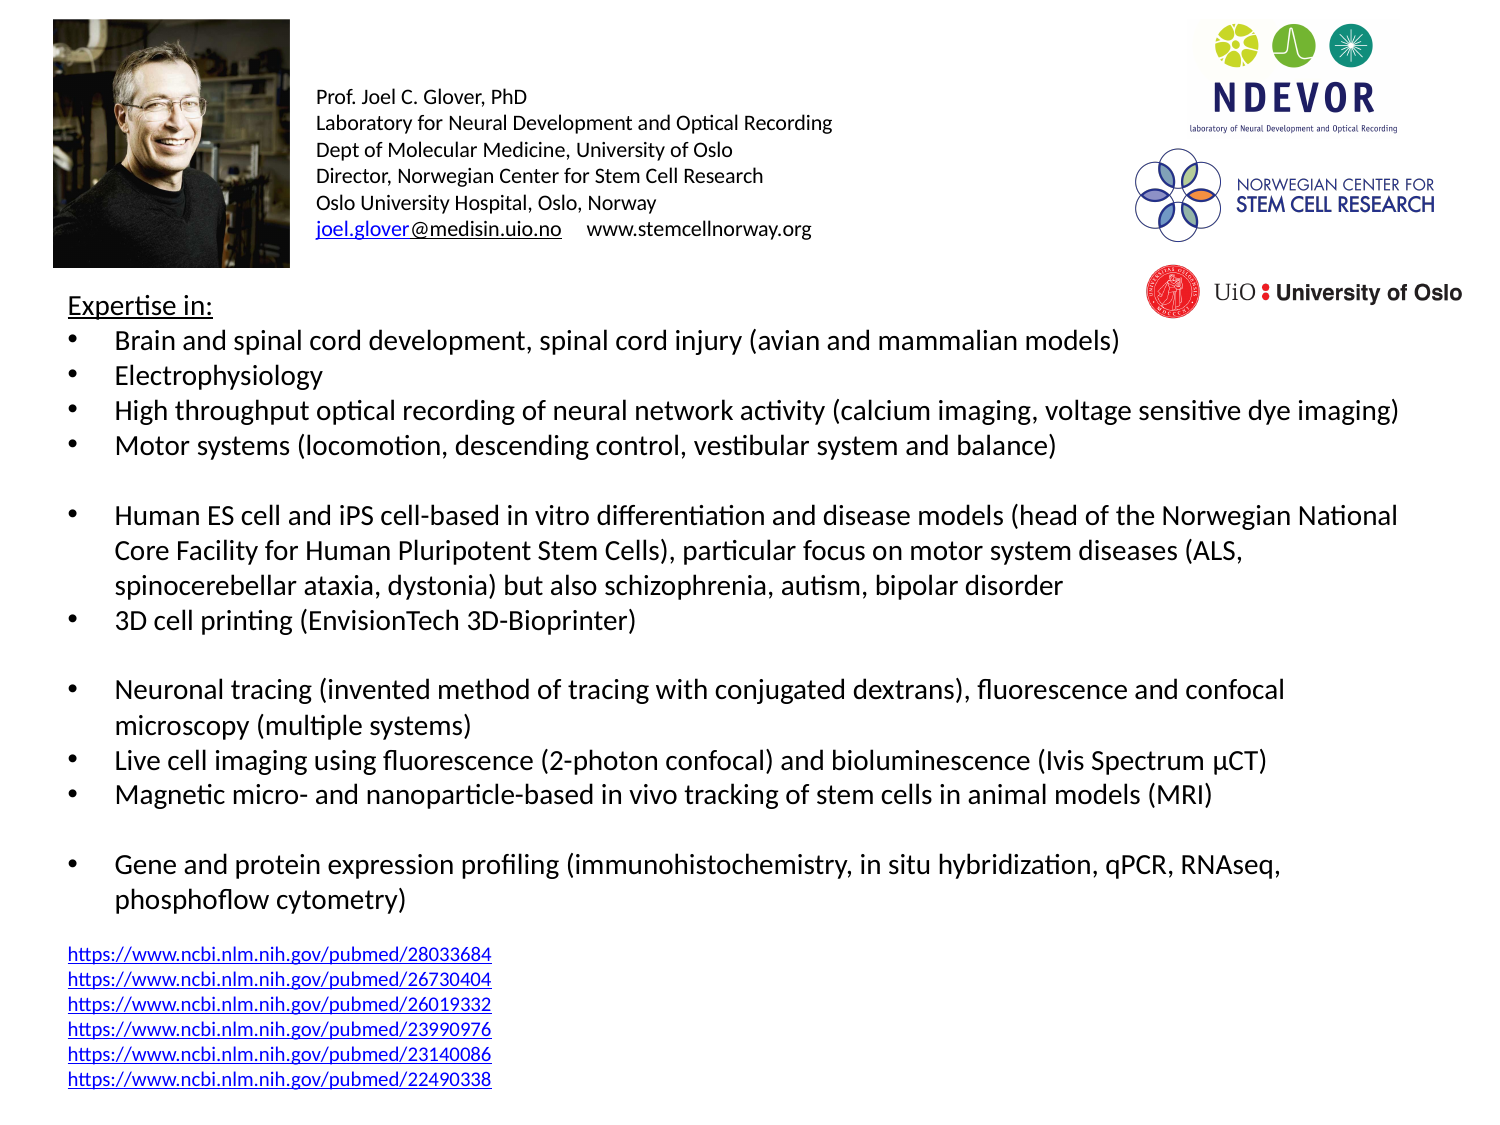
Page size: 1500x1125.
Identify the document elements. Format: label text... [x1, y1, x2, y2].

picture [1115, 18, 1500, 433]
picture [52, 18, 290, 268]
text_box Expertise in: Brain and spinal cord development, spinal cord injury (avian and mammalian models) Electrophysiology High throughput optical recording of neural network activity (calcium imaging, voltage sensitive dye imaging) Motor systems (locomotion, descending control, vestibular system and balance) Human ES cell and iPS cell-based in vitro differentiation and disease models (head of the Norwegian National Core Facility for Human Pluripotent Stem Cells), particular focus on motor system diseases (ALS, spinocerebellar ataxia, dystonia) but also schizophrenia, autism, bipolar disorder 3D cell printing (EnvisionTech 3D-Bioprinter) Neuronal tracing (invented method of tracing with conjugated dextrans), fluorescence and confocal microscopy (multiple systems) Live cell imaging using fluorescence (2-photon confocal) and bioluminescence (Ivis Spectrum µCT) Magnetic micro- and nanoparticle-based in vivo tracking of stem cells in animal models (MRI) Gene and protein expression profiling (immunohistochemistry, in situ hybridization, qPCR, RNAseq, phosphoflow cytometry) https://www.ncbi.nlm.nih.gov/pubmed/28033684 https://www.ncbi.nlm.nih.gov/pubmed/26730404 https://www.ncbi.nlm.nih.gov/pubmed/26019332 https://www.ncbi.nlm.nih.gov/pubmed/23990976 https://www.ncbi.nlm.nih.gov/pubmed/23140086 https://www.ncbi.nlm.nih.gov/pubmed/22490338 [53, 278, 1438, 1125]
title Prof. Joel C. Glover, PhD Laboratory for Neural Development and Optical Recording Dept of Molecular Medicine, University of Oslo Director, Norwegian Center for Stem Cell Research Oslo University Hospital, Oslo, Norway joel.glover@medisin.uio.no www.stemcellnorway.org [301, 73, 1181, 278]
